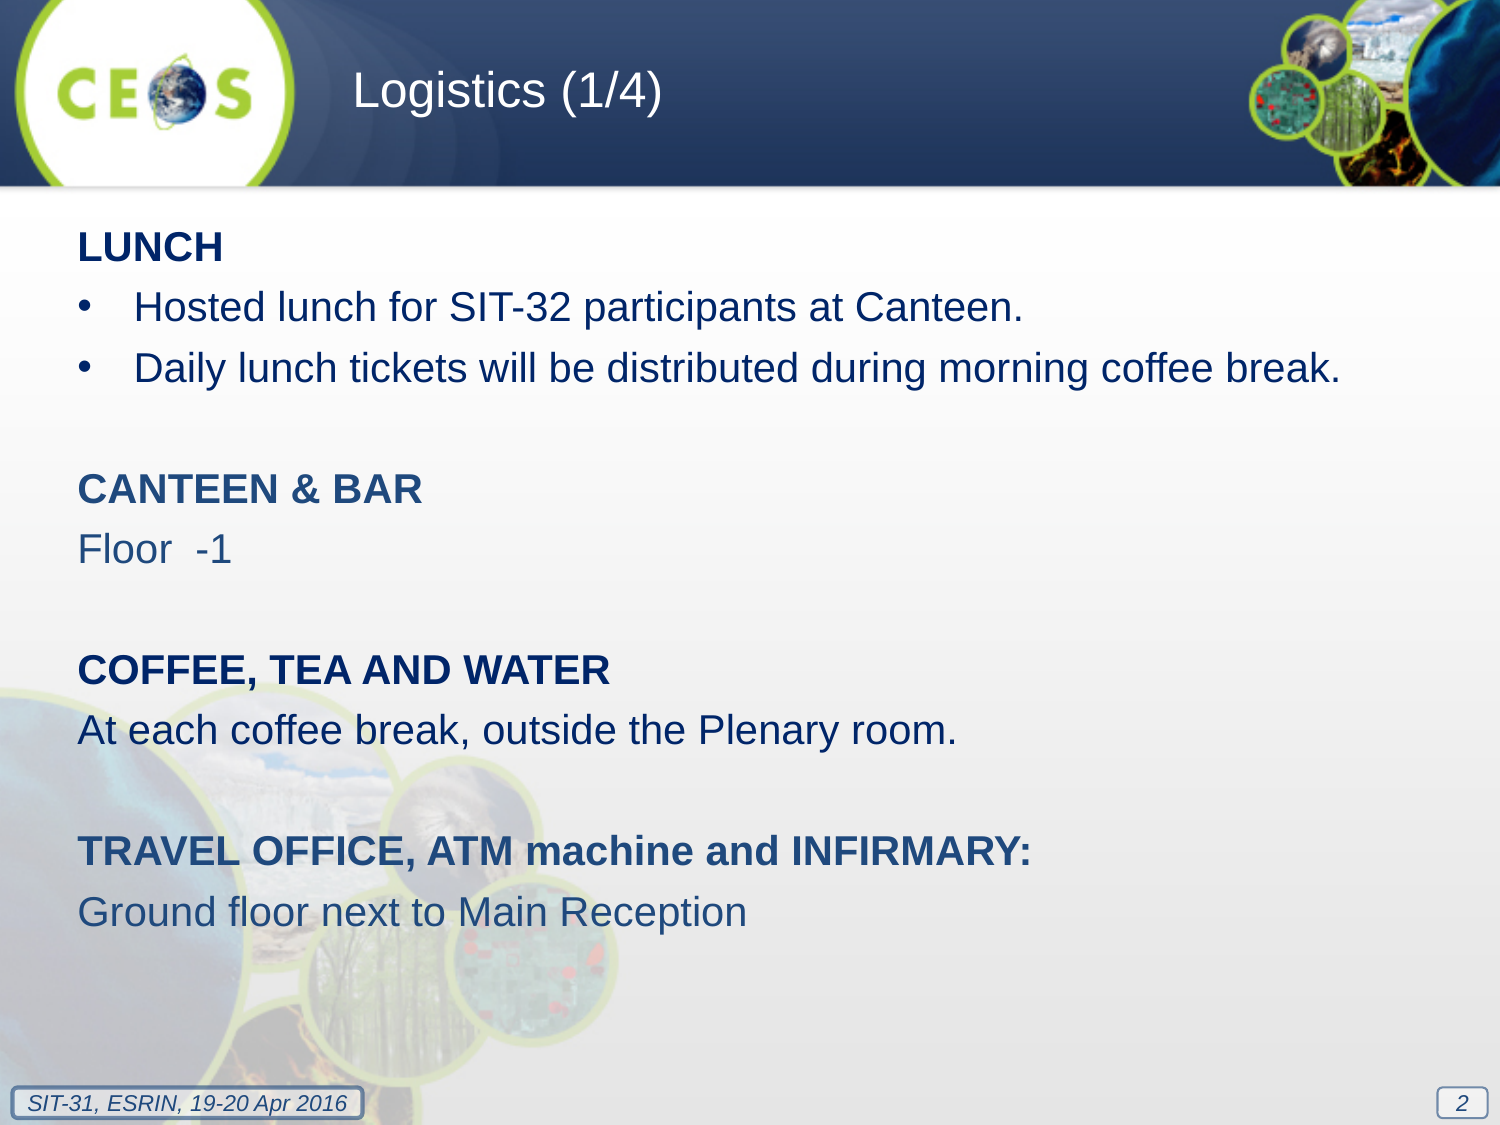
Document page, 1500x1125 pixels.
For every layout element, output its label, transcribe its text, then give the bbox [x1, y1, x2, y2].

list LUNCH Hosted lunch for SIT-32 participants at Canteen. Daily lunch tickets will be distributed during morning coffee break. CANTEEN & BAR Floor -1 COFFEE, TEA AND WATER At each coffee break, outside the Plenary room. TRAVEL OFFICE, ATM machine and INFIRMARY: Ground floor next to Main Reception [62, 212, 1500, 988]
slide_number 2 [1436, 1086, 1489, 1120]
picture [0, 0, 1500, 1125]
list Logistics (1/4) [337, 50, 1150, 138]
